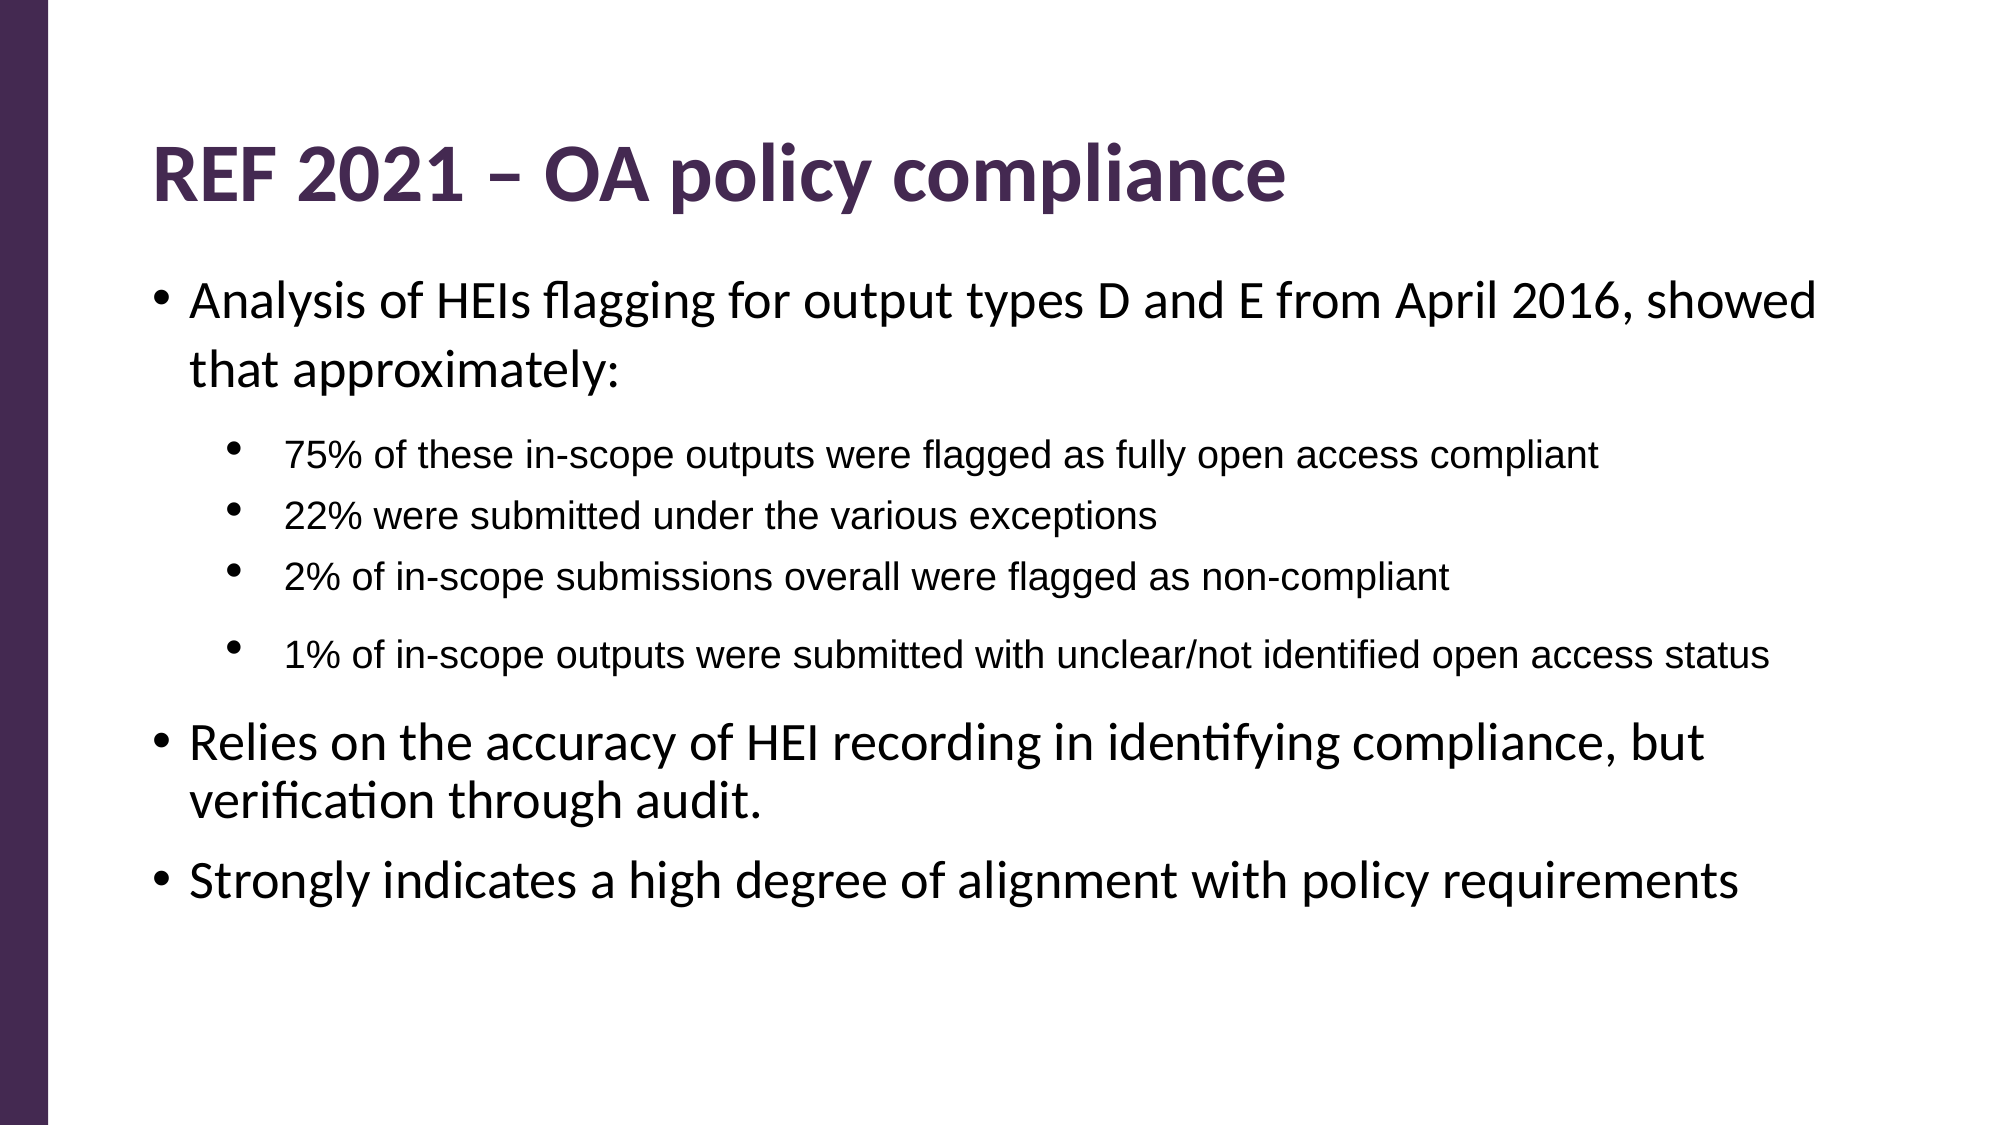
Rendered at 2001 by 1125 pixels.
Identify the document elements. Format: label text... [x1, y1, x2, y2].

list Analysis of HEIs flagging for output types D and E from April 2016, showed that approximately: 75% of these in-scope outputs were flagged as fully open access compliant 22% were submitted under the various exceptions 2% of in-scope submissions overall were flagged as non-compliant 1% of in-scope outputs were submitted with unclear/not identified open access status Relies on the accuracy of HEI recording in identifying compliance, but verification through audit. Strongly indicates a high degree of alignment with policy requirements [137, 251, 1863, 1014]
text_box [0, 0, 49, 1125]
title REF 2021 – OA policy compliance [137, 59, 1863, 251]
